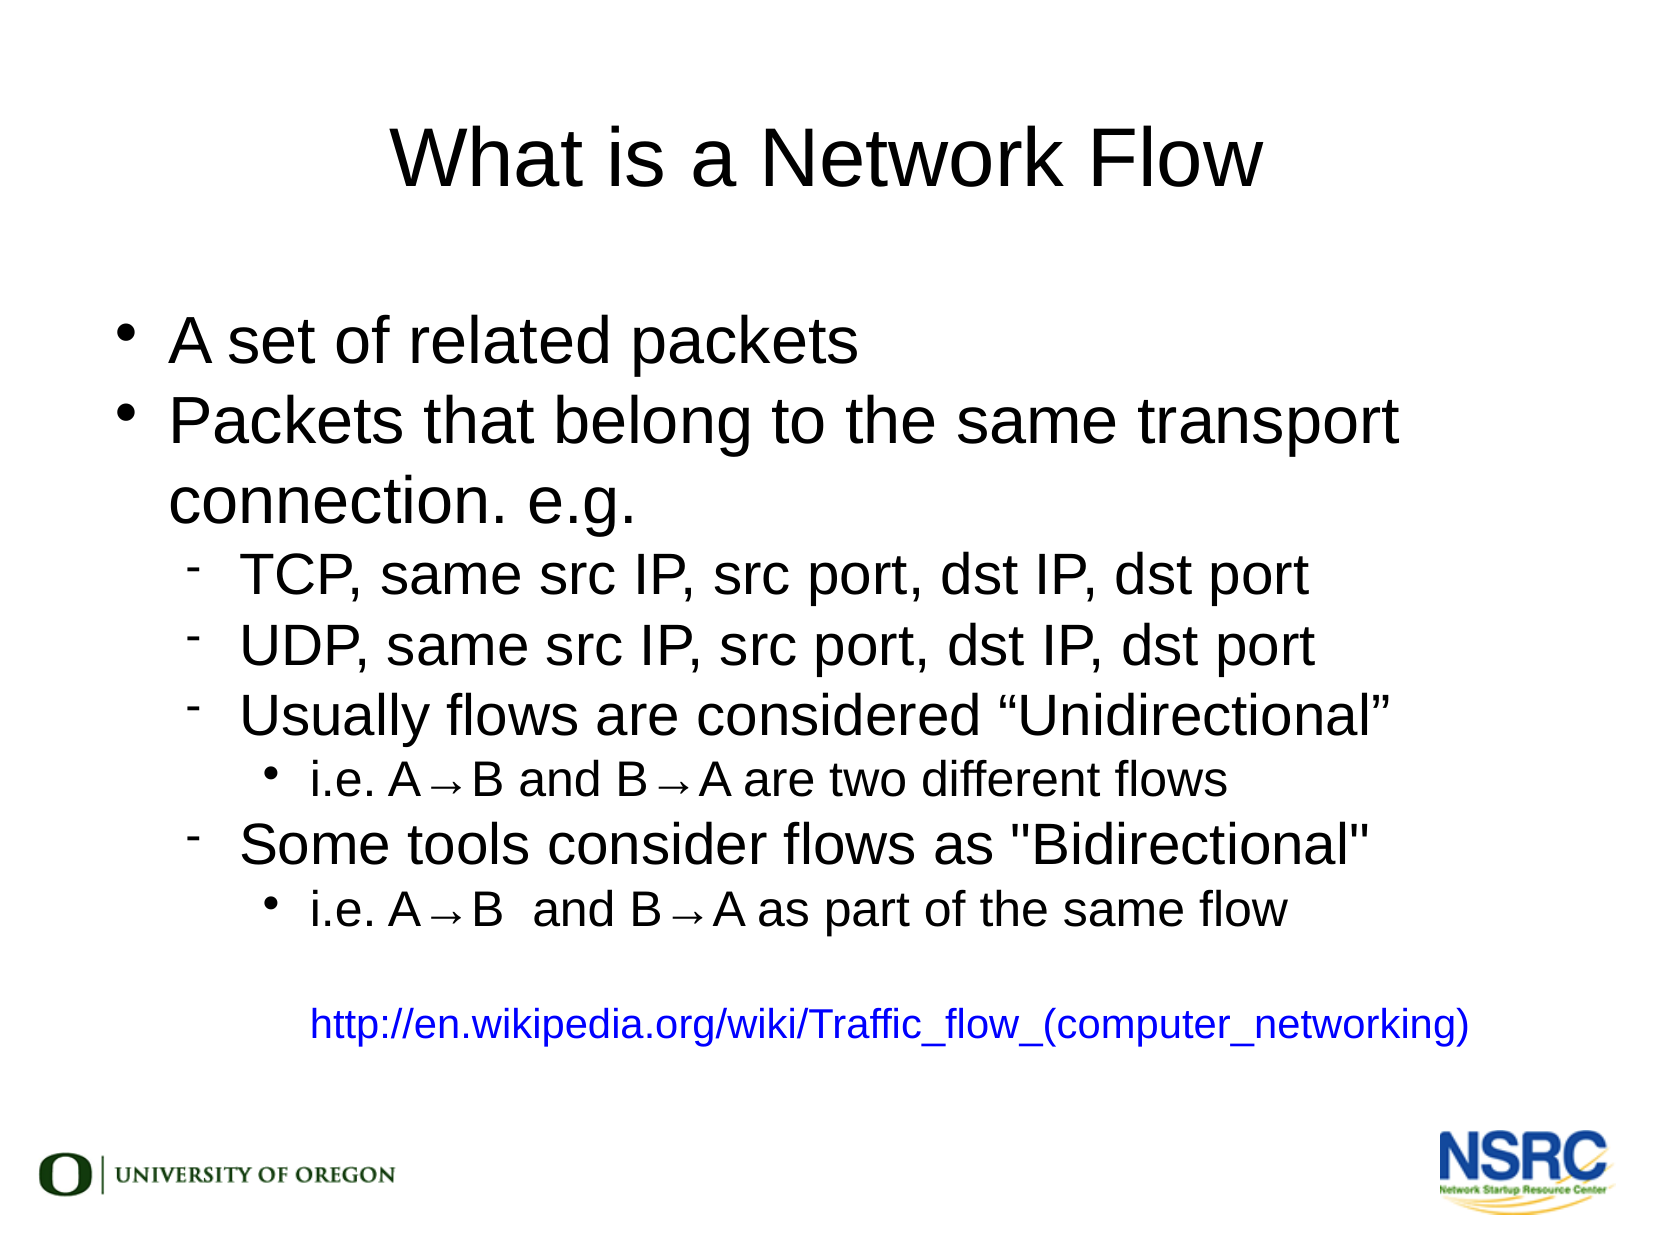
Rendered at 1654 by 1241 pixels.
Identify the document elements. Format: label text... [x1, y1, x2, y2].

text_box A set of related packets Packets that belong to the same transport connection. e.g. TCP, same src IP, src port, dst IP, dst port UDP, same src IP, src port, dst IP, dst port Usually flows are considered “Unidirectional” i.e. A→B and B→A are two different flows Some tools consider flows as "Bidirectional" i.e. A→B and B→A as part of the same flow http://en.wikipedia.org/wiki/Traffic_flow_(computer_networking) [82, 289, 1571, 1108]
picture [37, 1151, 397, 1198]
picture [1440, 1130, 1616, 1215]
text_box What is a Network Flow [82, 49, 1571, 257]
